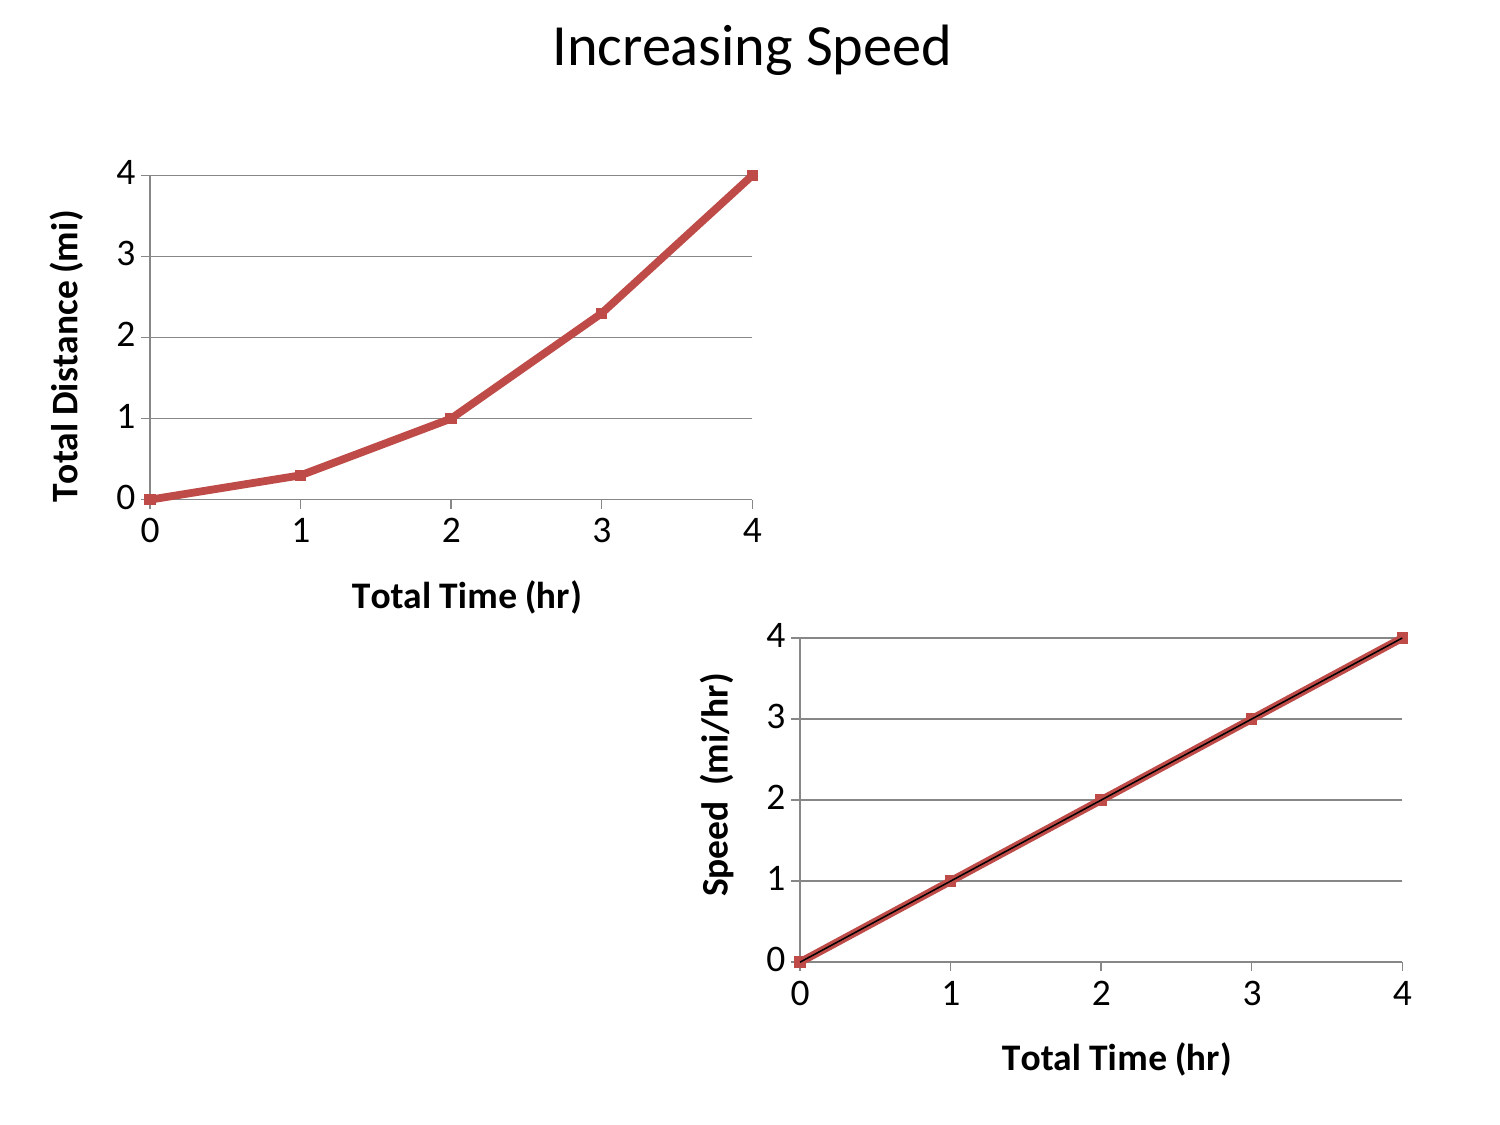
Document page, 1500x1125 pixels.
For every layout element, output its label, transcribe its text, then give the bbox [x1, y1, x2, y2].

chart [24, 137, 1426, 1096]
list Increasing Speed [537, 0, 1200, 125]
